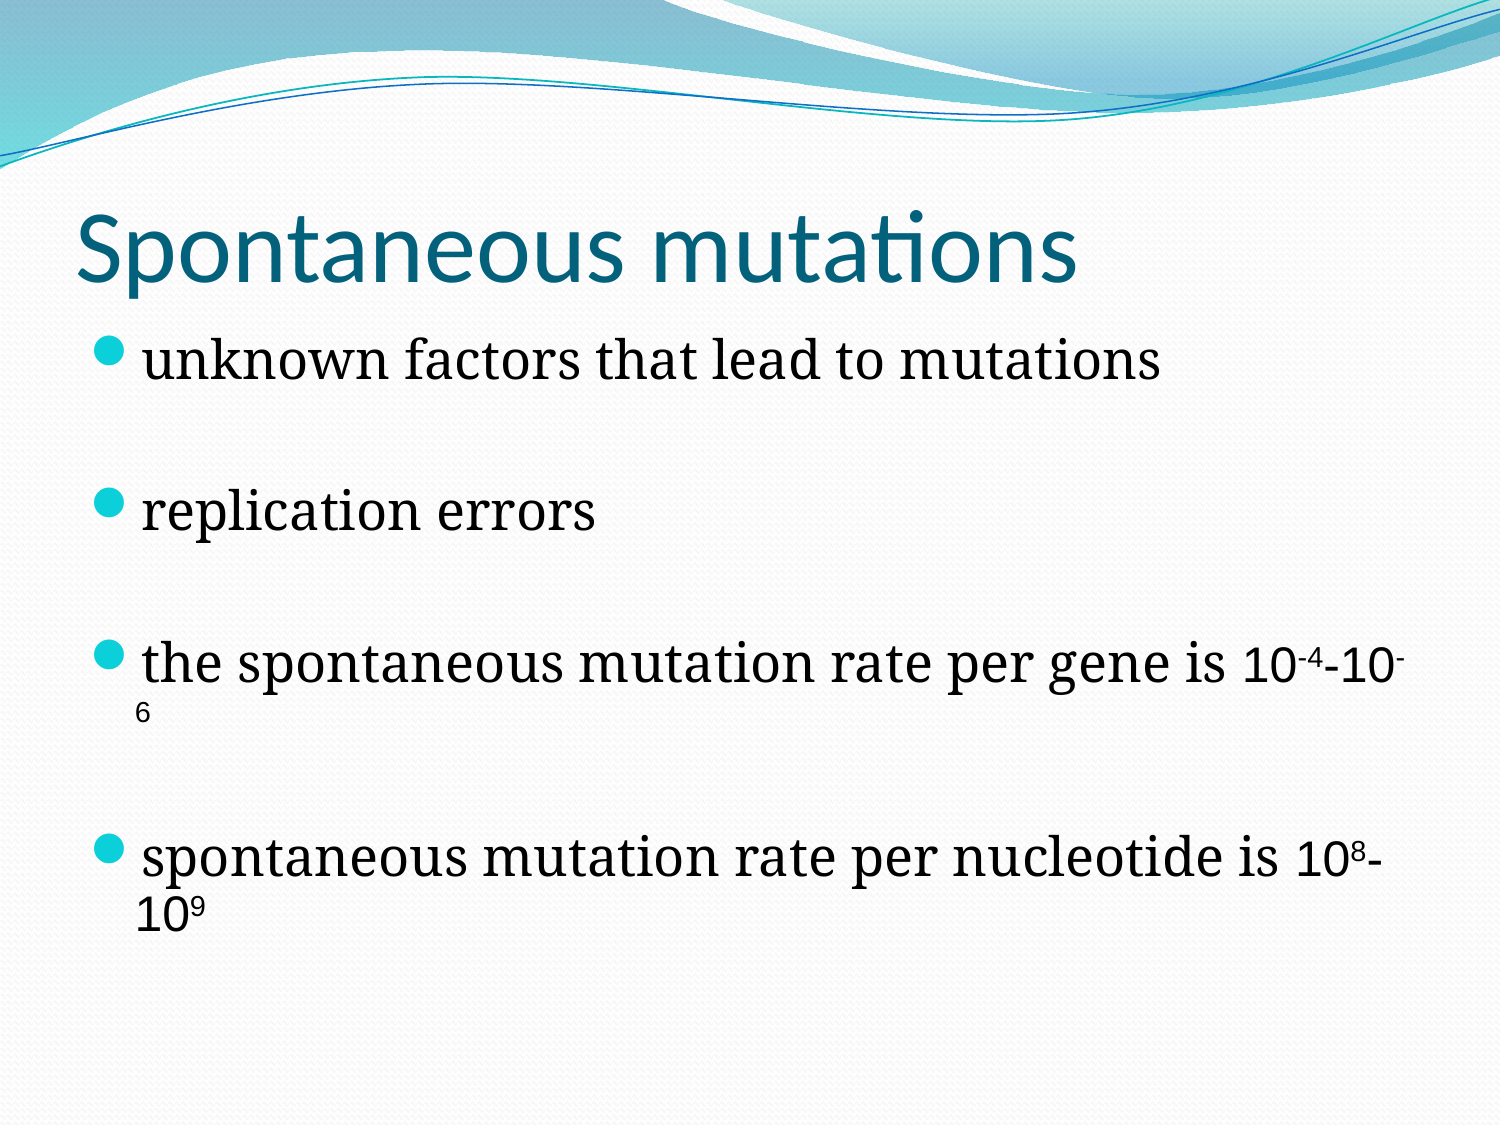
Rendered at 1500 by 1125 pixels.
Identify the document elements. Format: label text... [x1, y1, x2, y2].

title Spontaneous mutations [75, 115, 1425, 303]
list unknown factors that lead to mutations replication errors the spontaneous mutation rate per gene is 10-4-10-6 spontaneous mutation rate per nucleotide is 108-109 [75, 317, 1425, 1038]
